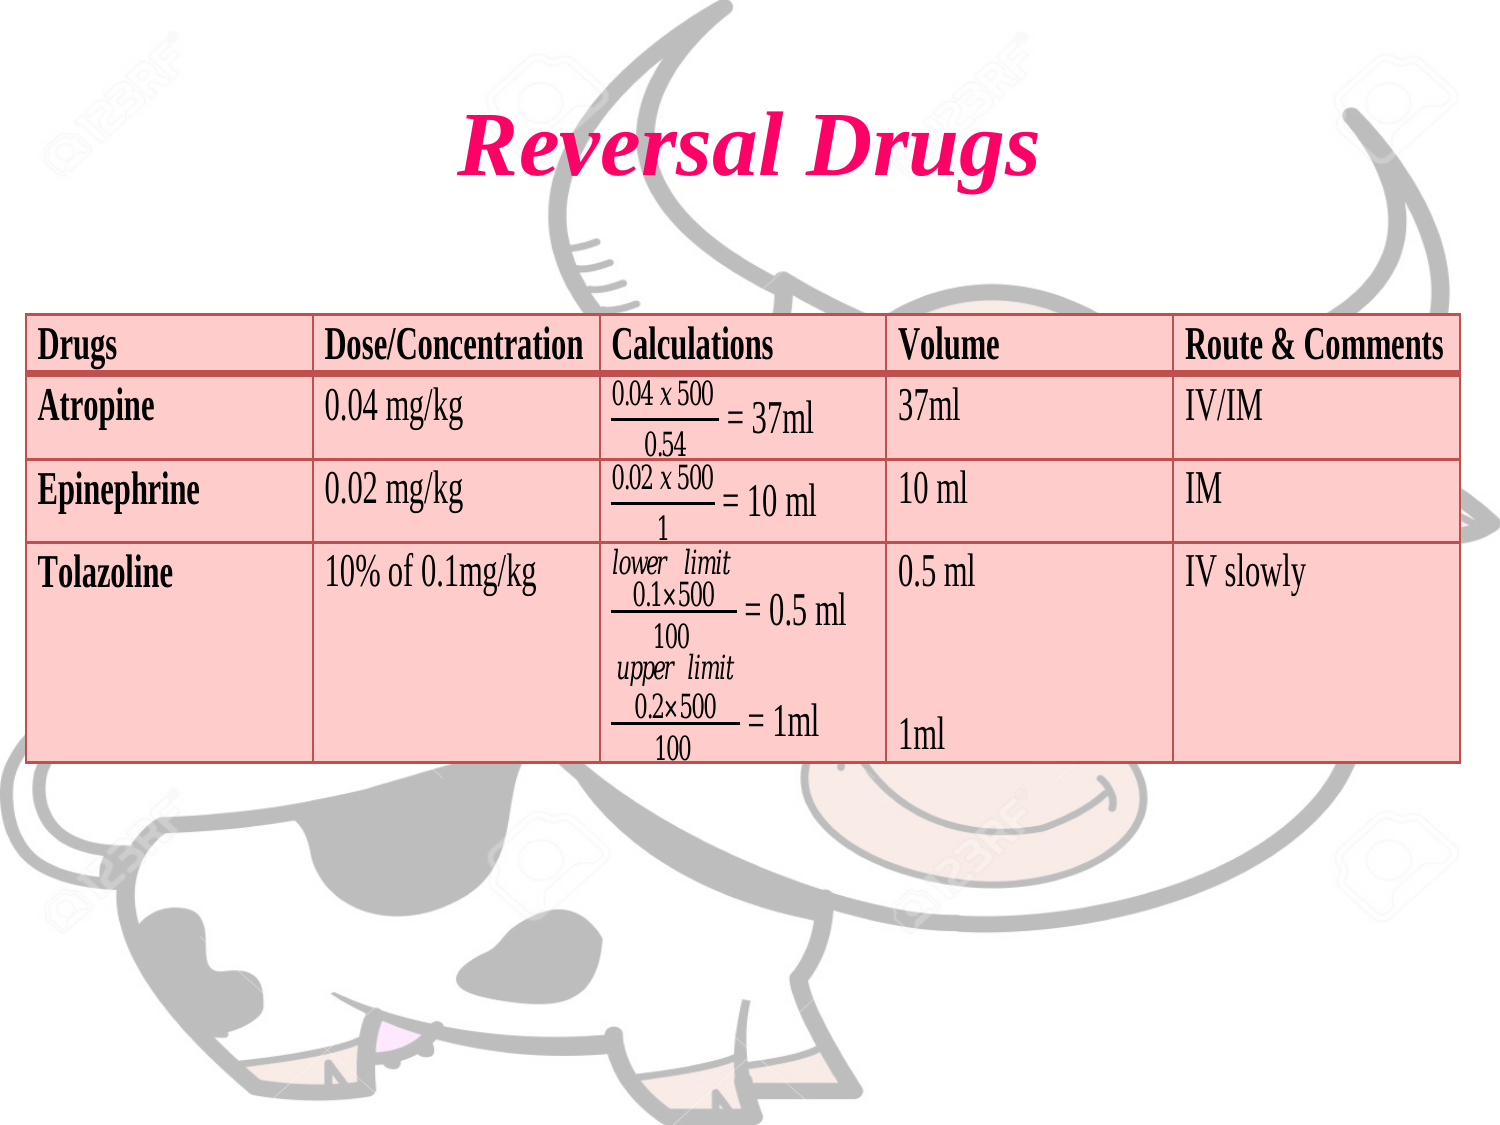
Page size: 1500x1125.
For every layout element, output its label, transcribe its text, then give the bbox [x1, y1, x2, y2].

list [24, 312, 1463, 851]
title Reversal Drugs [75, 45, 1425, 233]
